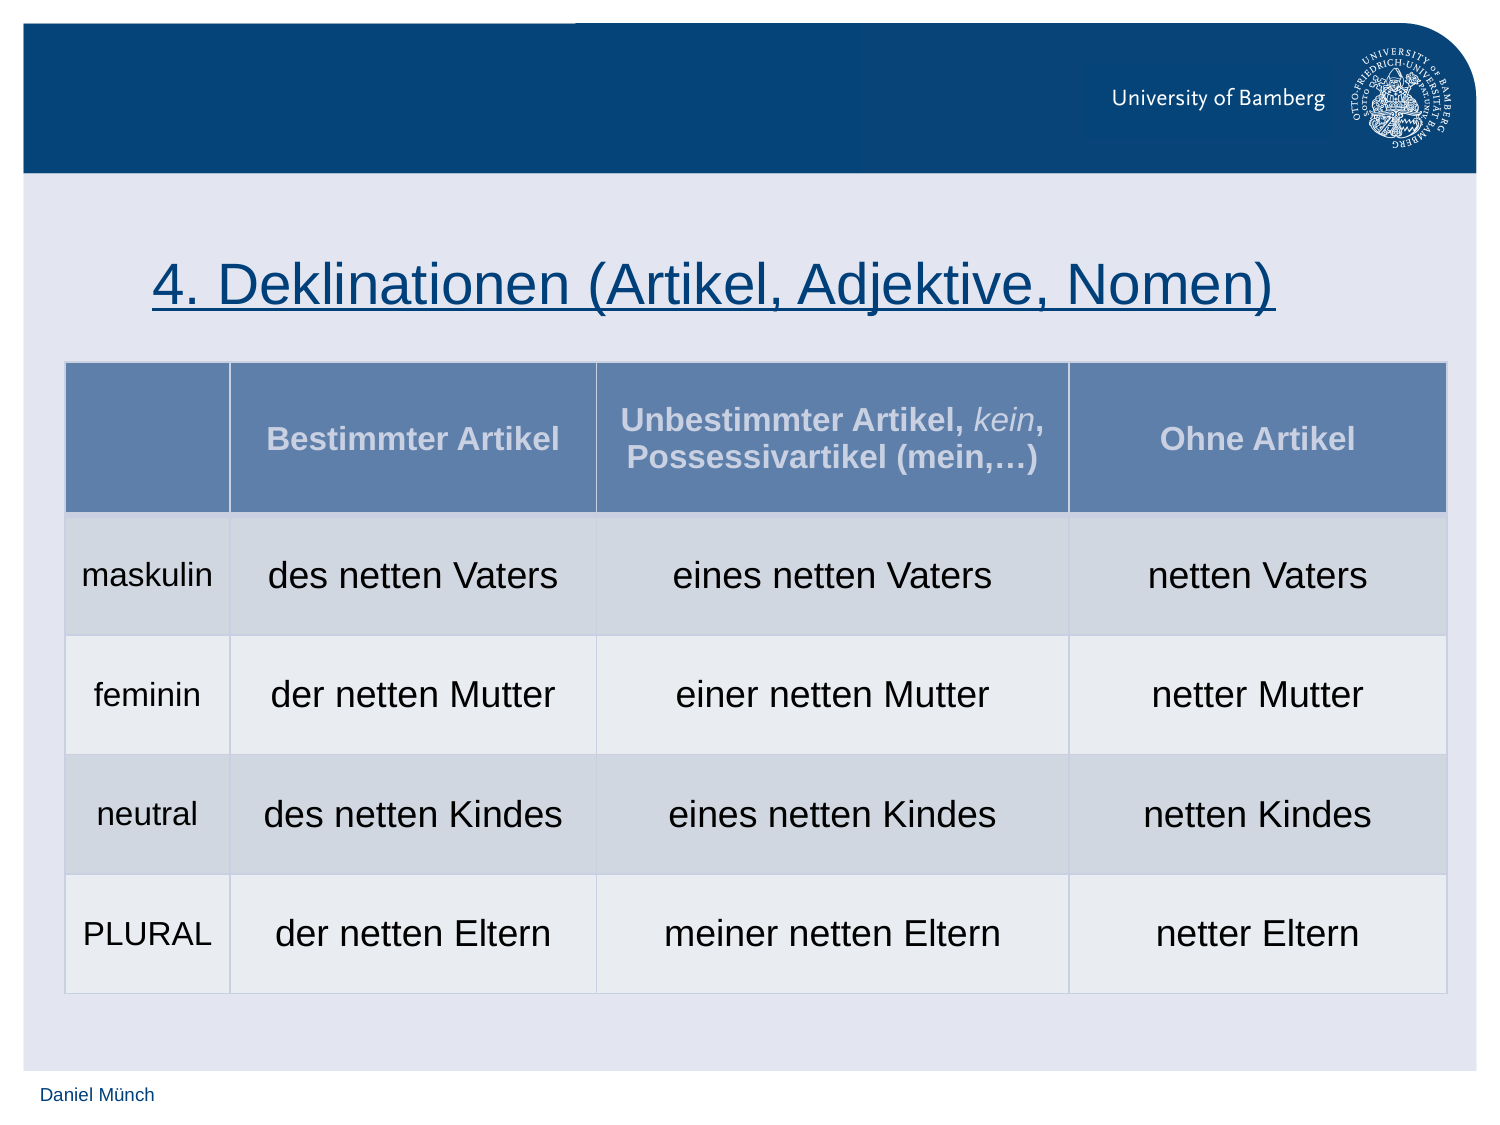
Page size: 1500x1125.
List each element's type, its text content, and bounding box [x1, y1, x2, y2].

table_cell einer netten Mutter [597, 636, 1068, 754]
table_cell meiner netten Eltern [597, 875, 1068, 993]
table_cell neutral [66, 755, 229, 873]
table_header Unbestimmter Artikel, kein, Possessivartikel (mein,…) [597, 363, 1068, 512]
table_header [66, 363, 229, 512]
table_cell netten Kindes [1070, 755, 1446, 873]
table_cell des netten Vaters [231, 518, 596, 634]
table_cell der netten Eltern [231, 875, 596, 993]
table_cell netter Mutter [1070, 636, 1446, 754]
picture [0, 0, 1500, 1125]
table_cell netter Eltern [1070, 875, 1446, 993]
title 4. Deklinationen (Artikel, Adjektive, Nomen) [137, 187, 1363, 361]
table_cell des netten Kindes [231, 755, 596, 873]
table_cell netten Vaters [1070, 518, 1446, 634]
table_cell eines netten Kindes [597, 755, 1068, 873]
table_header Bestimmter Artikel [231, 363, 596, 512]
table_cell eines netten Vaters [597, 518, 1068, 634]
table_cell feminin [66, 636, 229, 754]
table_cell PLURAL [66, 875, 229, 993]
table_header Ohne Artikel [1070, 363, 1446, 512]
table_cell maskulin [66, 518, 229, 634]
table_cell der netten Mutter [231, 636, 596, 754]
